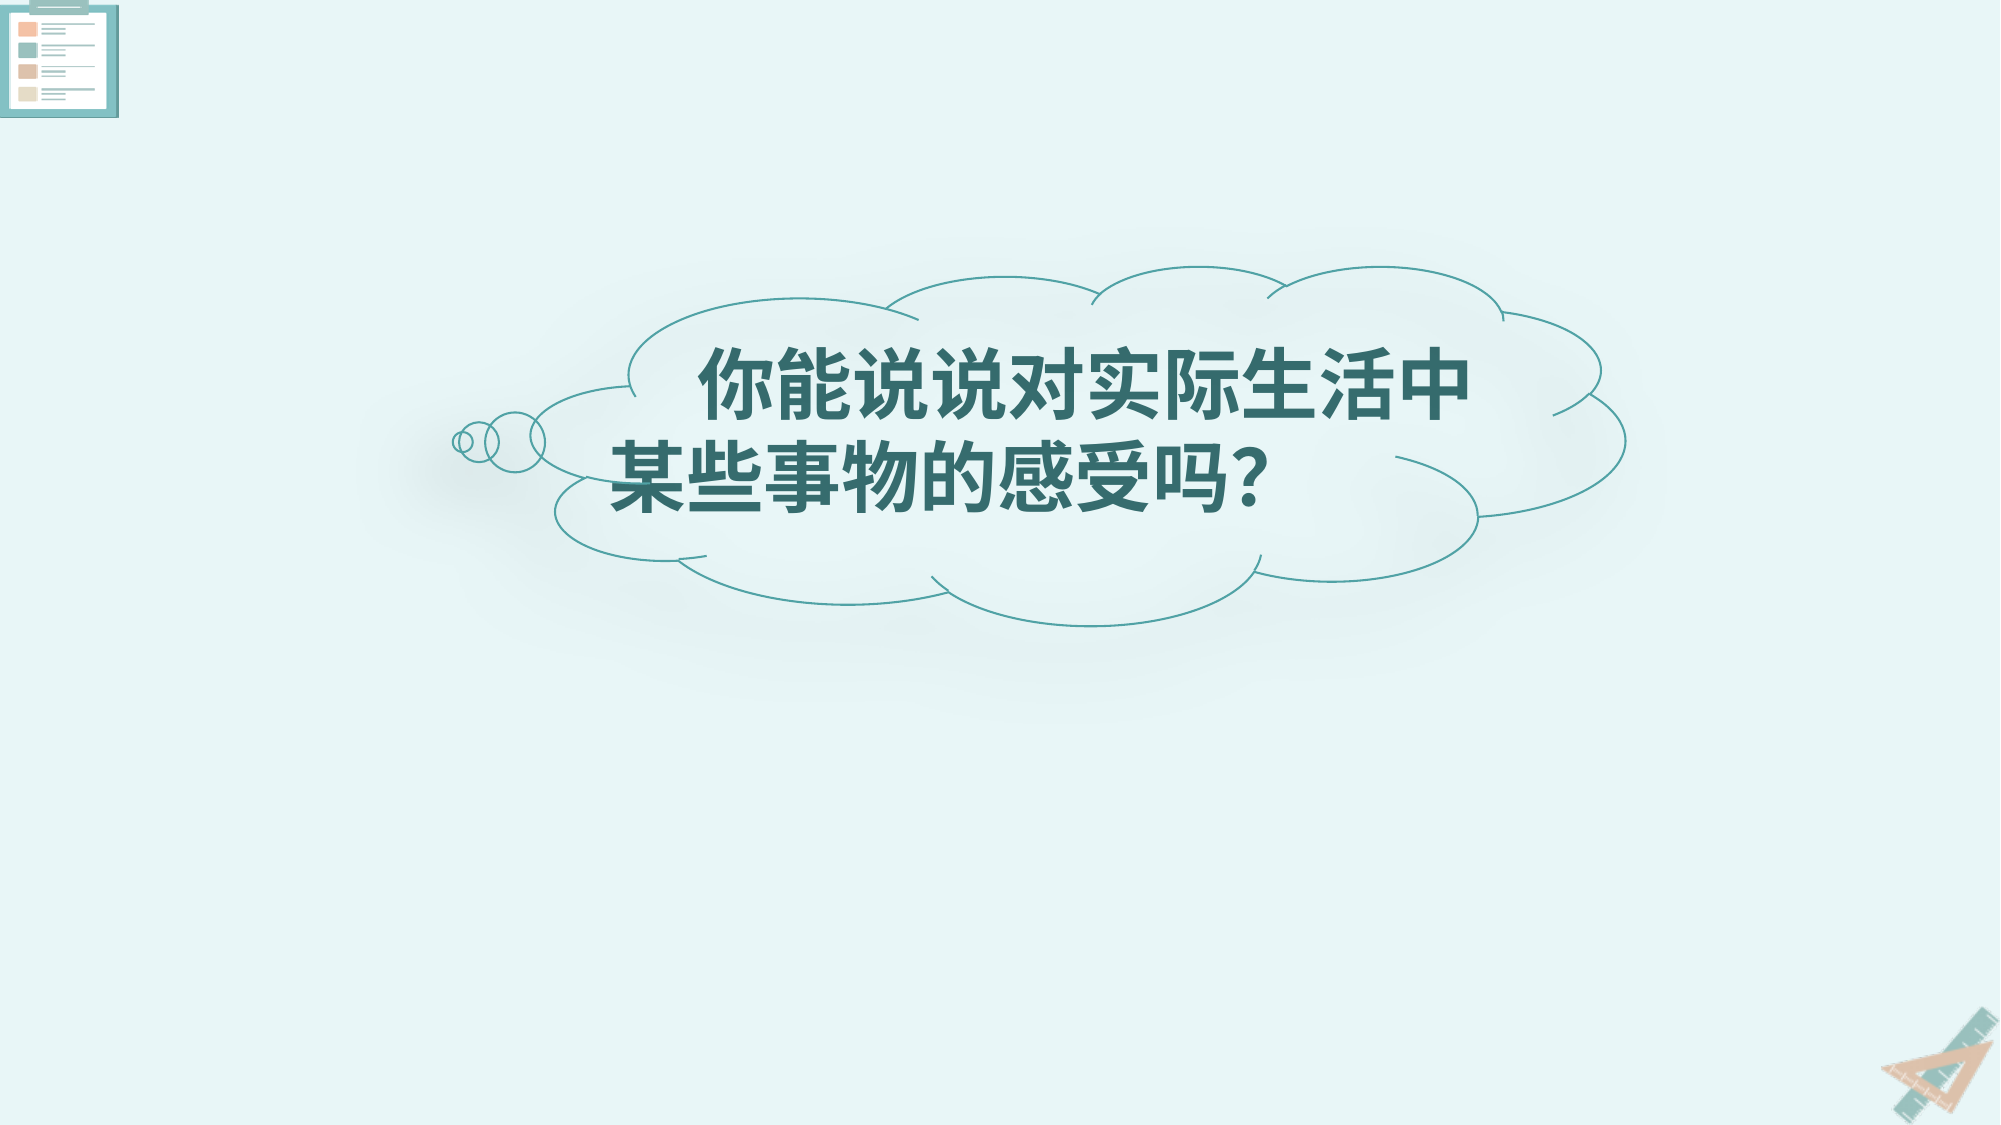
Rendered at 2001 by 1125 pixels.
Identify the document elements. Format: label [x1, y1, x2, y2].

text_box [451, 265, 1627, 628]
picture [0, 0, 119, 119]
picture [1881, 1006, 2000, 1125]
